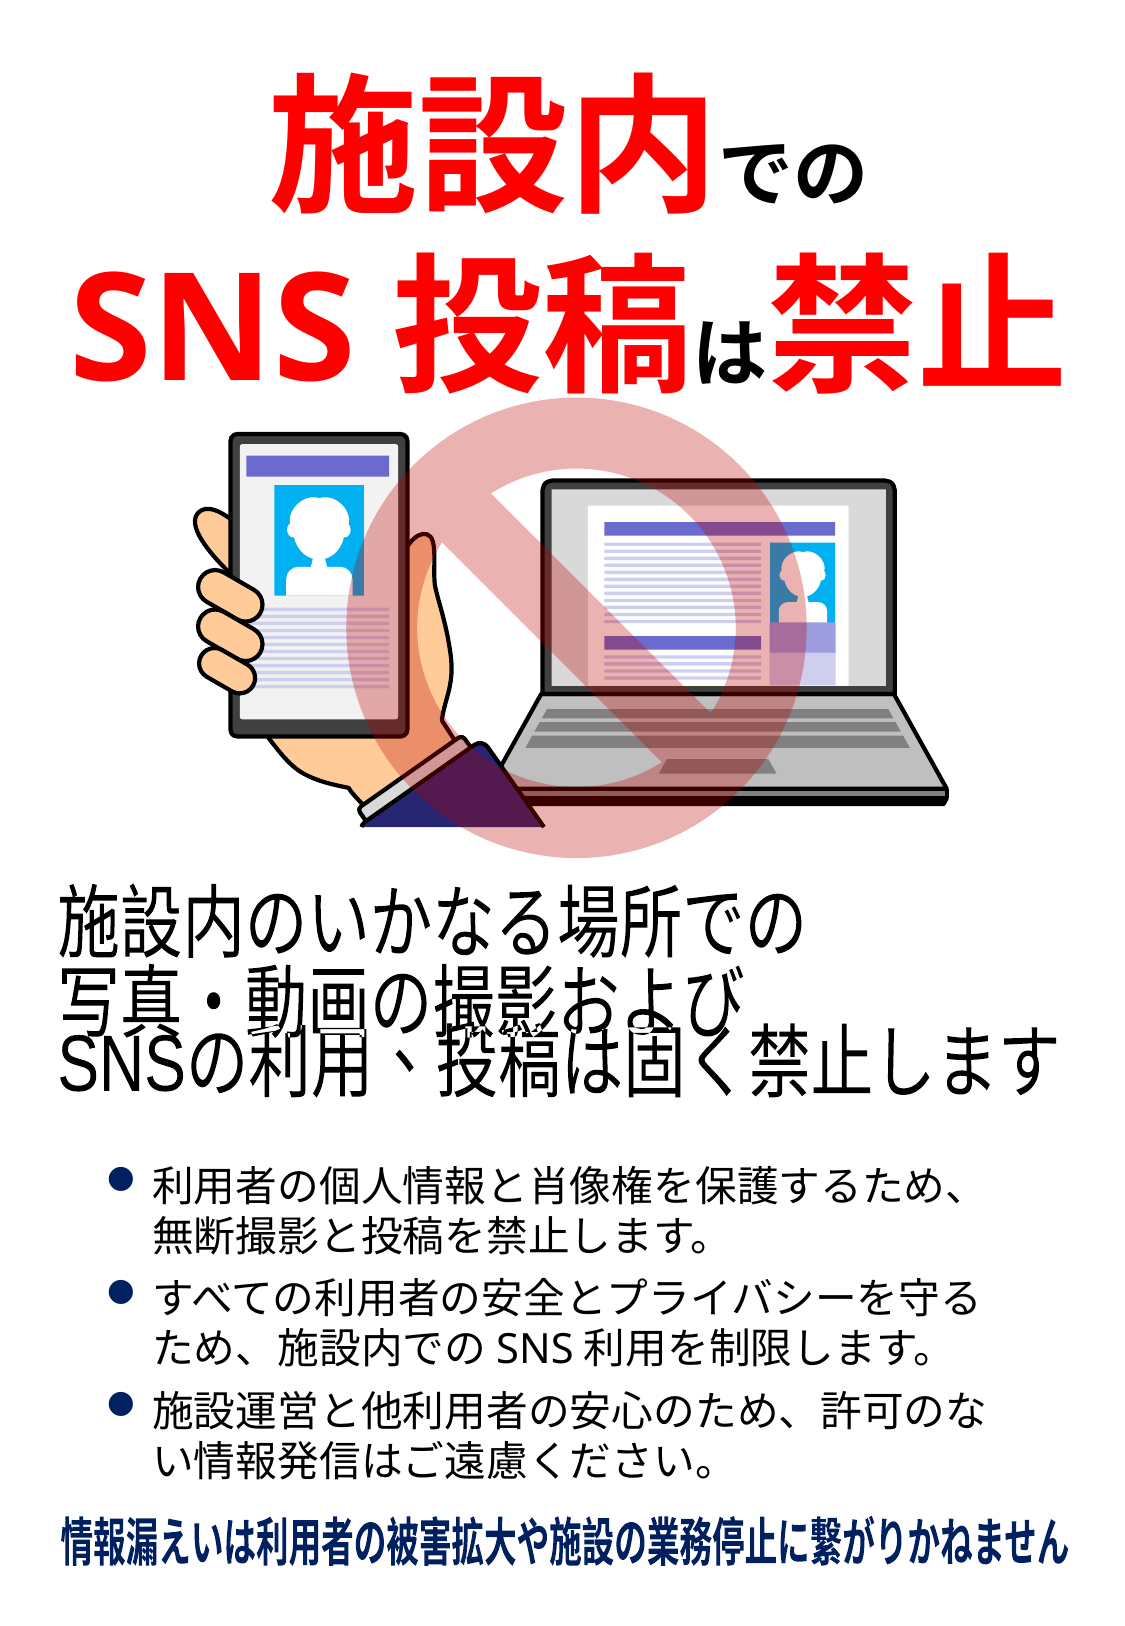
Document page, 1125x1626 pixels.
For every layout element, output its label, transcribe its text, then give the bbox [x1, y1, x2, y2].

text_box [195, 397, 948, 859]
text_box 施設内での SNS投稿は禁止 [54, 42, 1083, 418]
text_box 利用者の個人情報と肖像権を保護するため、無断撮影と投稿を禁止します。 すべての利用者の安全とプライバシーを守るため、施設内でのSNS利用を制限します。 施設運営と他利用者の安心のため、許可のない情報発信はご遠慮ください。 [90, 1152, 1035, 1493]
